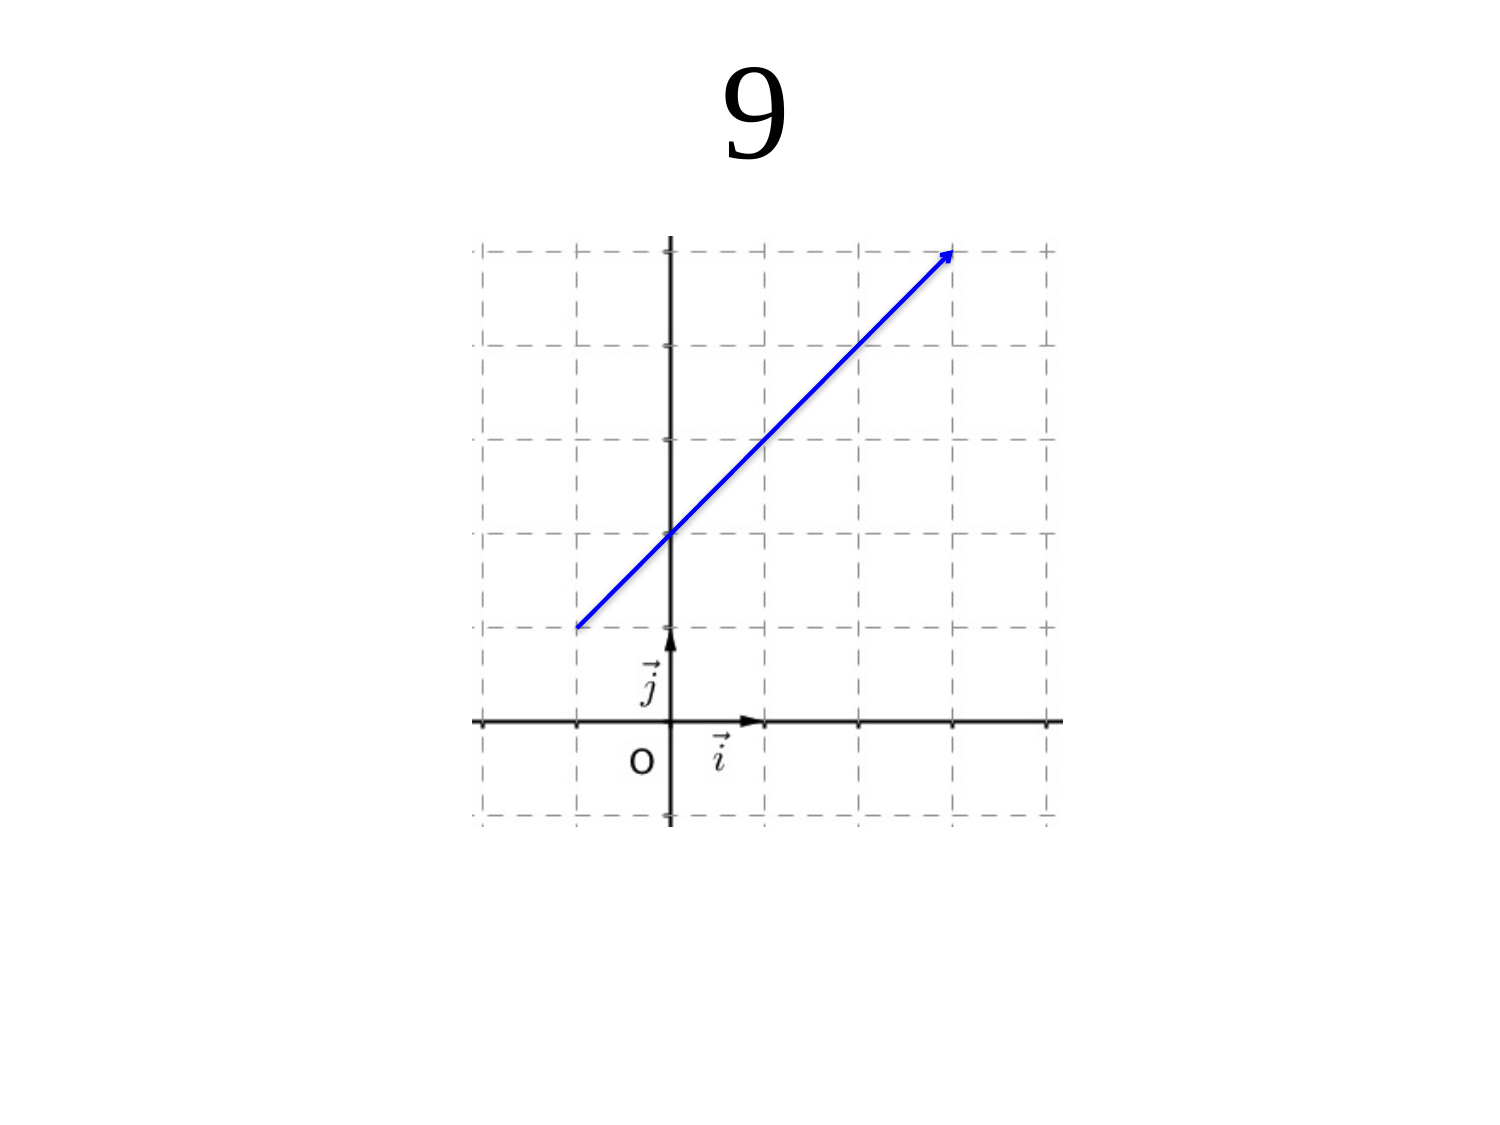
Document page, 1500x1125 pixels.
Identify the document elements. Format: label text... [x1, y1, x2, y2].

text_box 9 [5, 0, 1500, 208]
picture [472, 235, 1064, 827]
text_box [576, 249, 954, 629]
